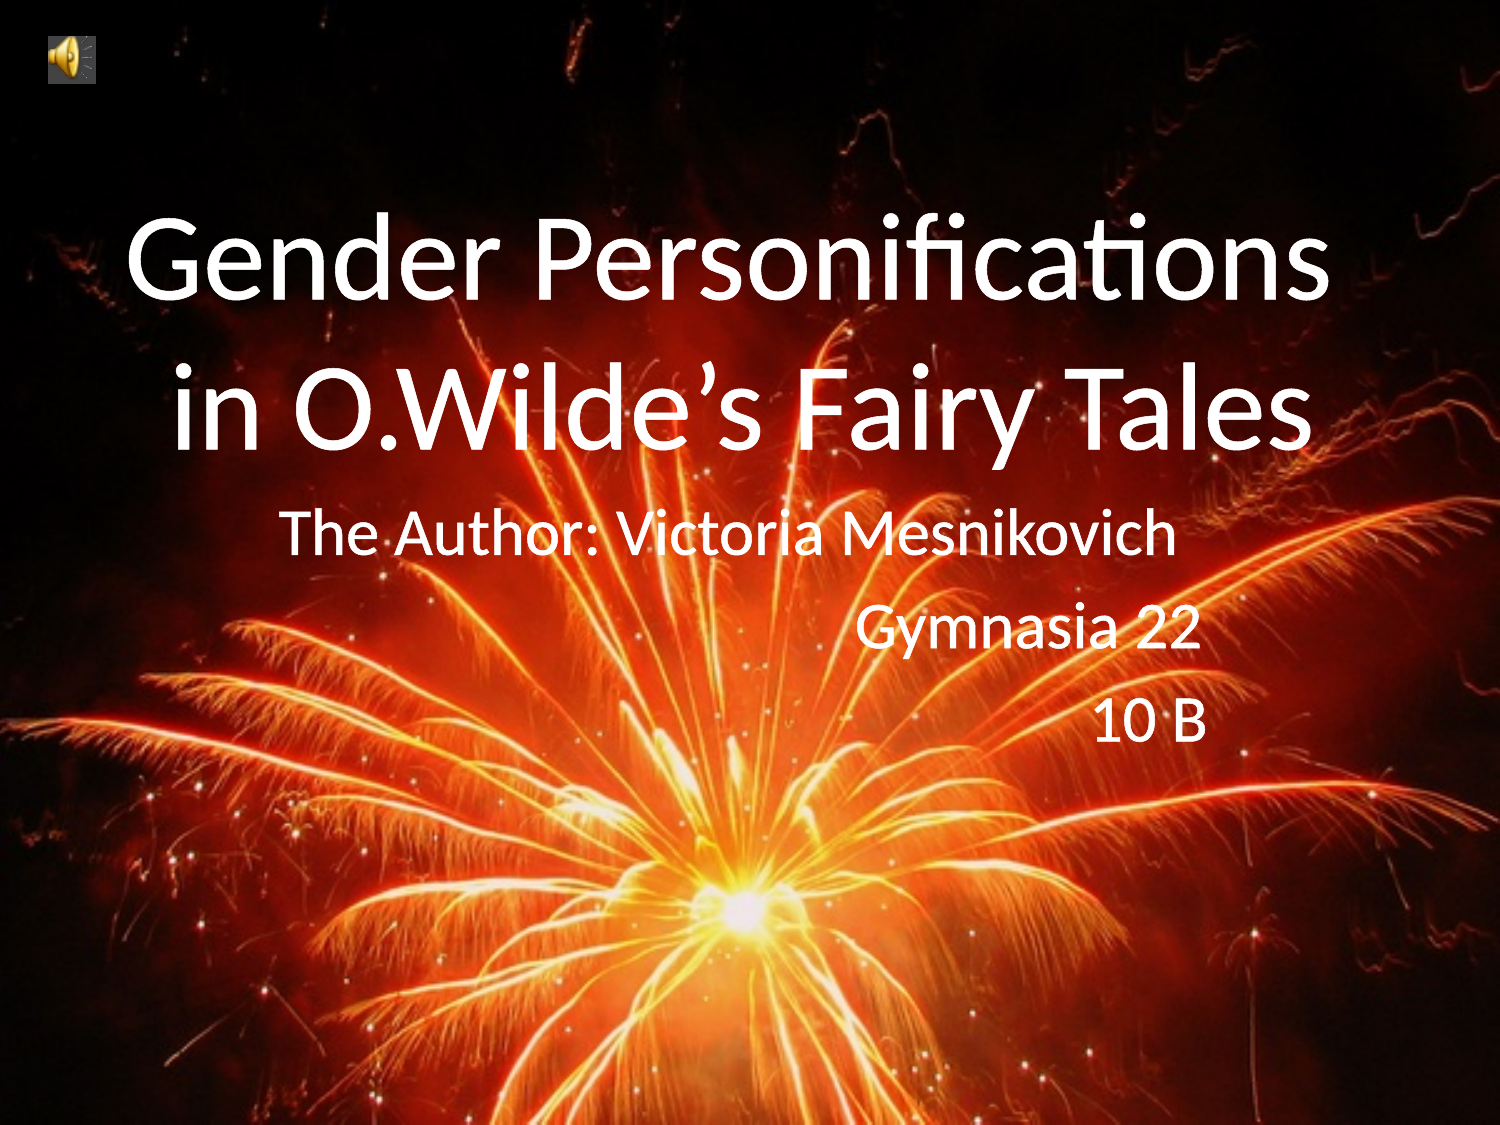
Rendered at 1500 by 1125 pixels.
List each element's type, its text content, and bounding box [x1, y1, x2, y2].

picture [0, 0, 1500, 1125]
title Gender Personifications in O.Wilde’s Fairy Tales [105, 128, 1381, 370]
subtitle The Author: Victoria Mesnikovich Gymnasia 22 10 B [210, 480, 1261, 768]
